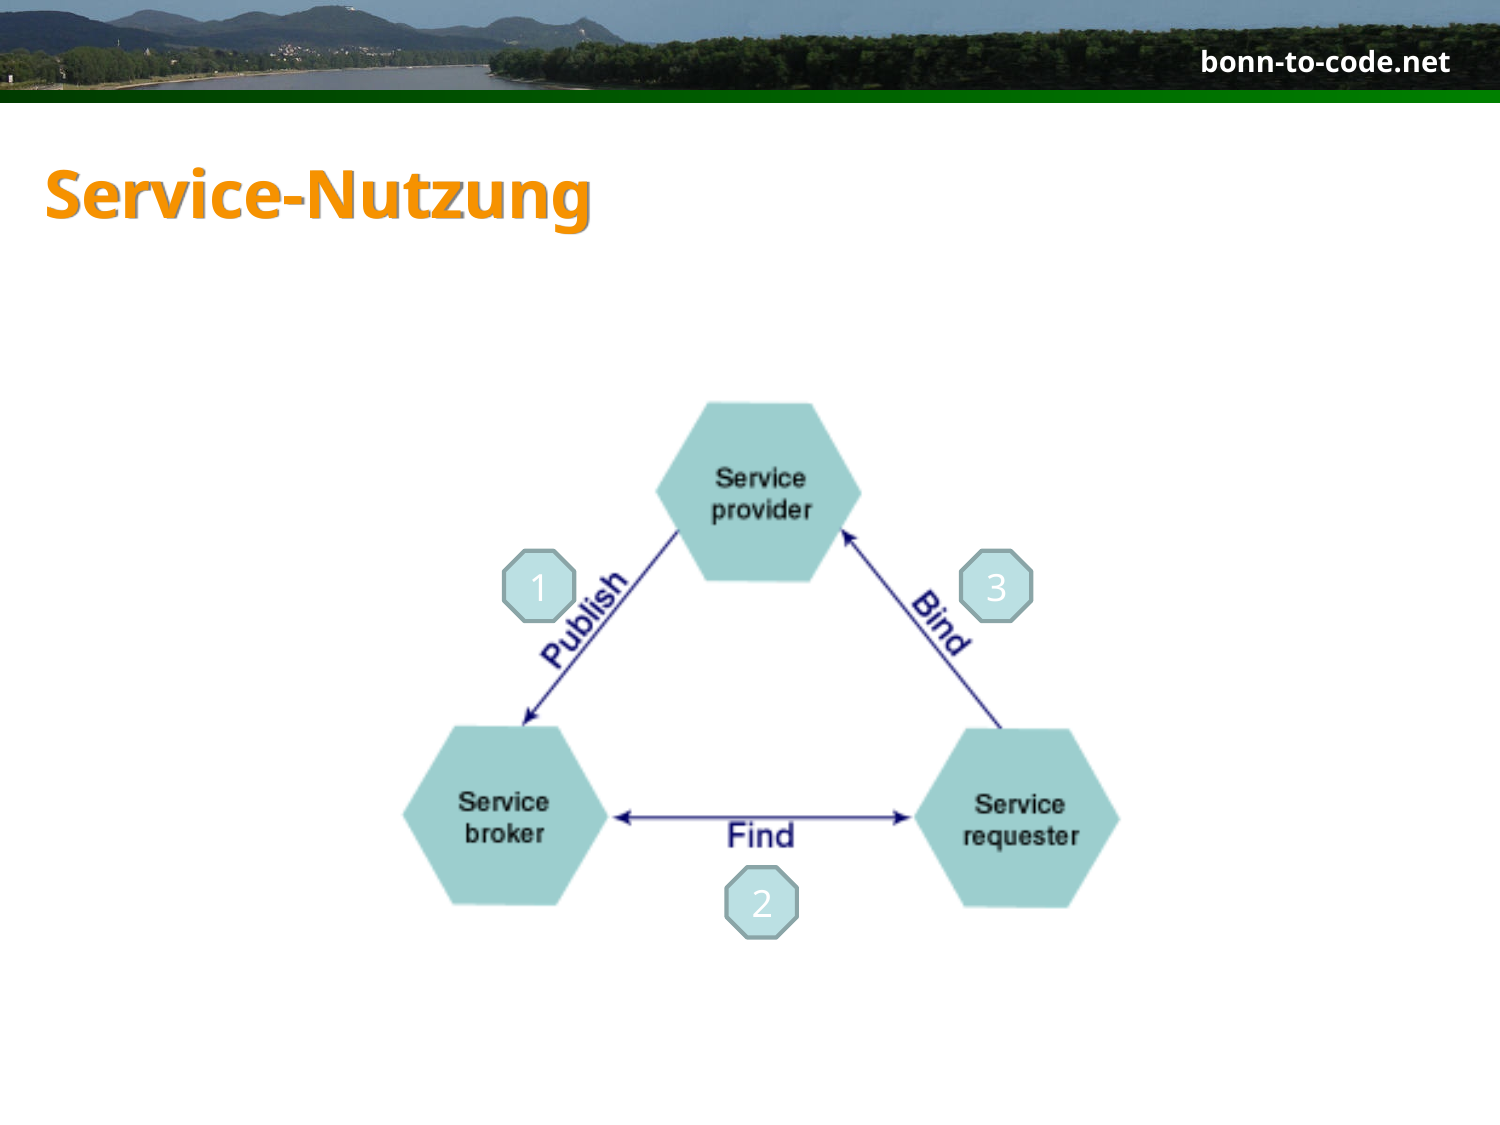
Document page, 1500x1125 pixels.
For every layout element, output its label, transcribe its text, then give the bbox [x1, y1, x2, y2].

picture [374, 374, 1149, 938]
title Service-Nutzung [29, 113, 1471, 270]
picture [0, 0, 1500, 90]
